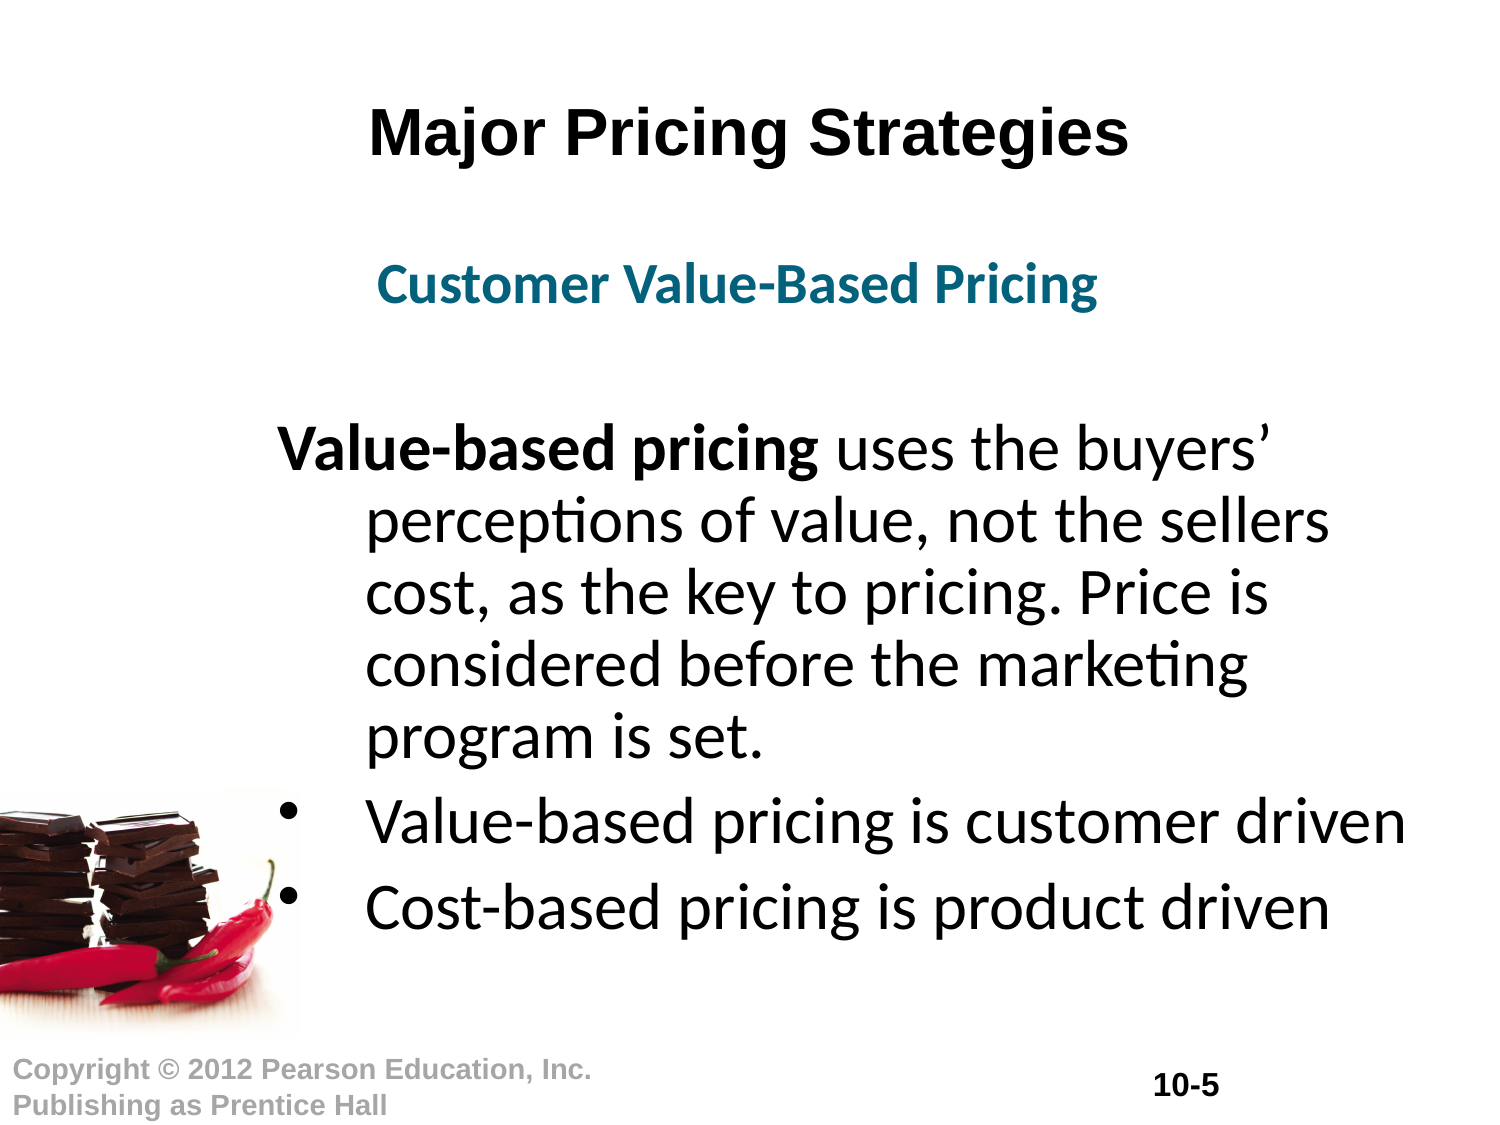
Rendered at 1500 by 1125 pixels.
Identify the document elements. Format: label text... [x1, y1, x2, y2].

picture [0, 789, 300, 1039]
list Value-based pricing uses the buyers’ perceptions of value, not the sellers cost, as the key to pricing. Price is considered before the marketing program is set. Value-based pricing is customer driven Cost-based pricing is product driven [262, 312, 1426, 1013]
title Major Pricing Strategies [112, 37, 1388, 226]
list Customer Value-Based Pricing [149, 237, 1326, 301]
